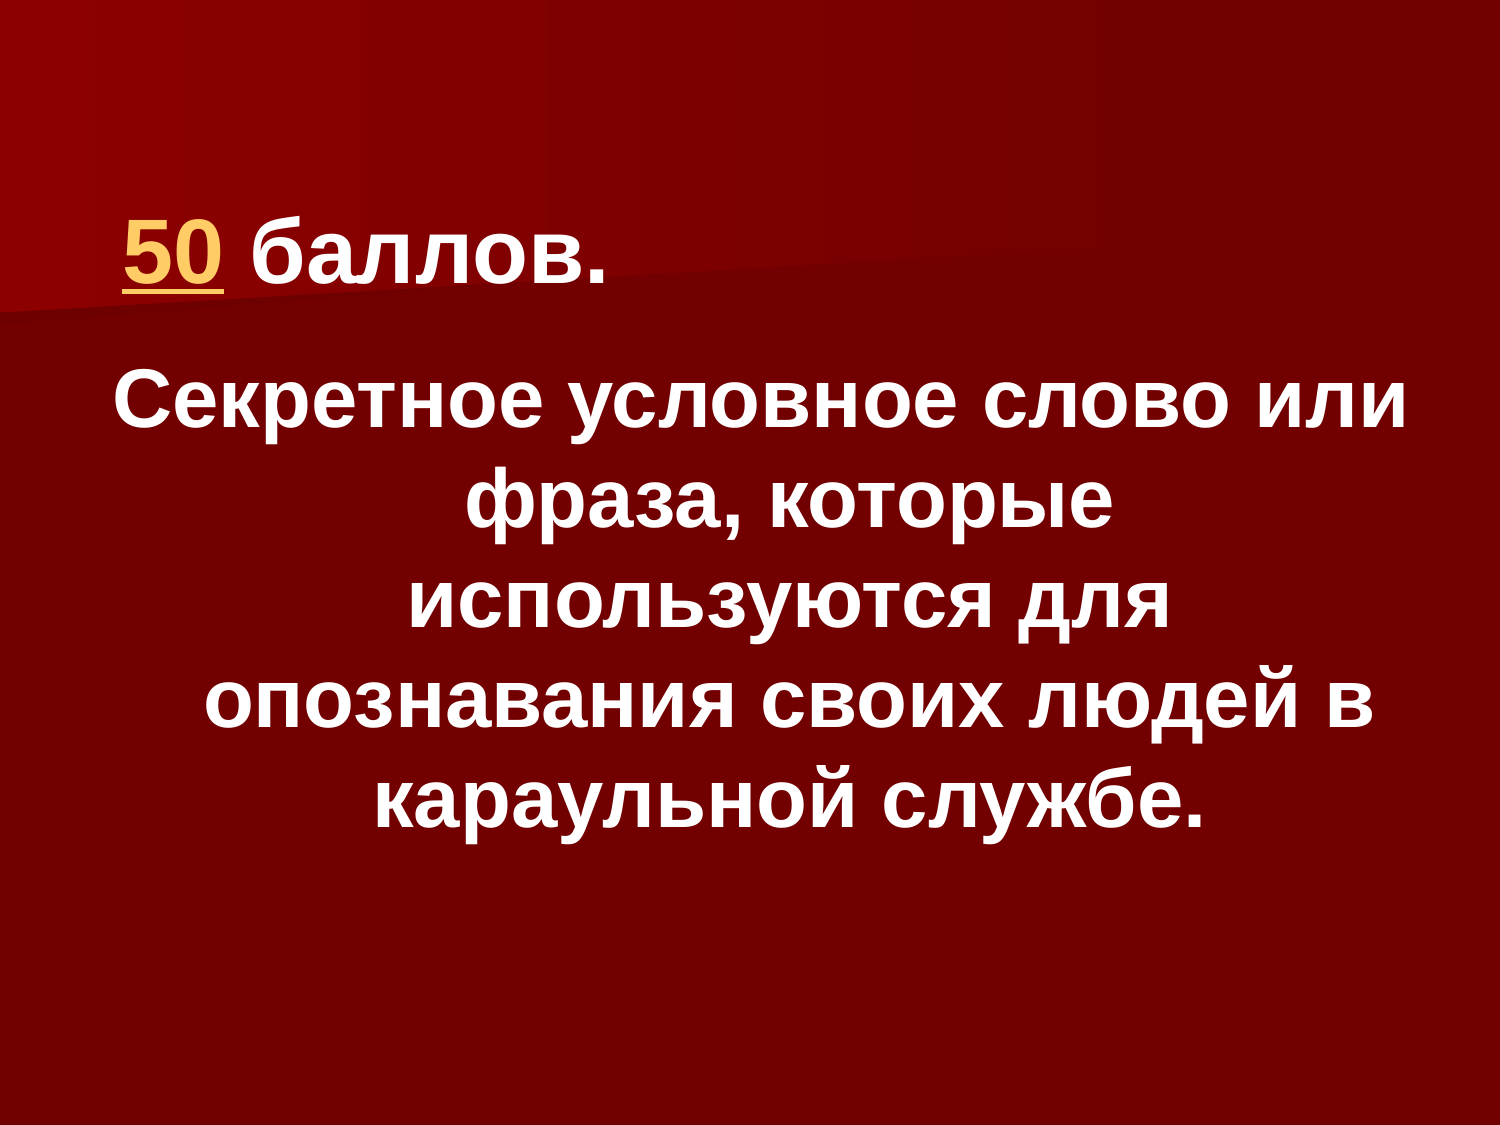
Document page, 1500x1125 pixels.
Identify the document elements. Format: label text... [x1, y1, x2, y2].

text_box 50 баллов. Секретное условное слово или фраза, которые используются для опознавания своих людей в караульной службе. [88, 184, 1436, 852]
